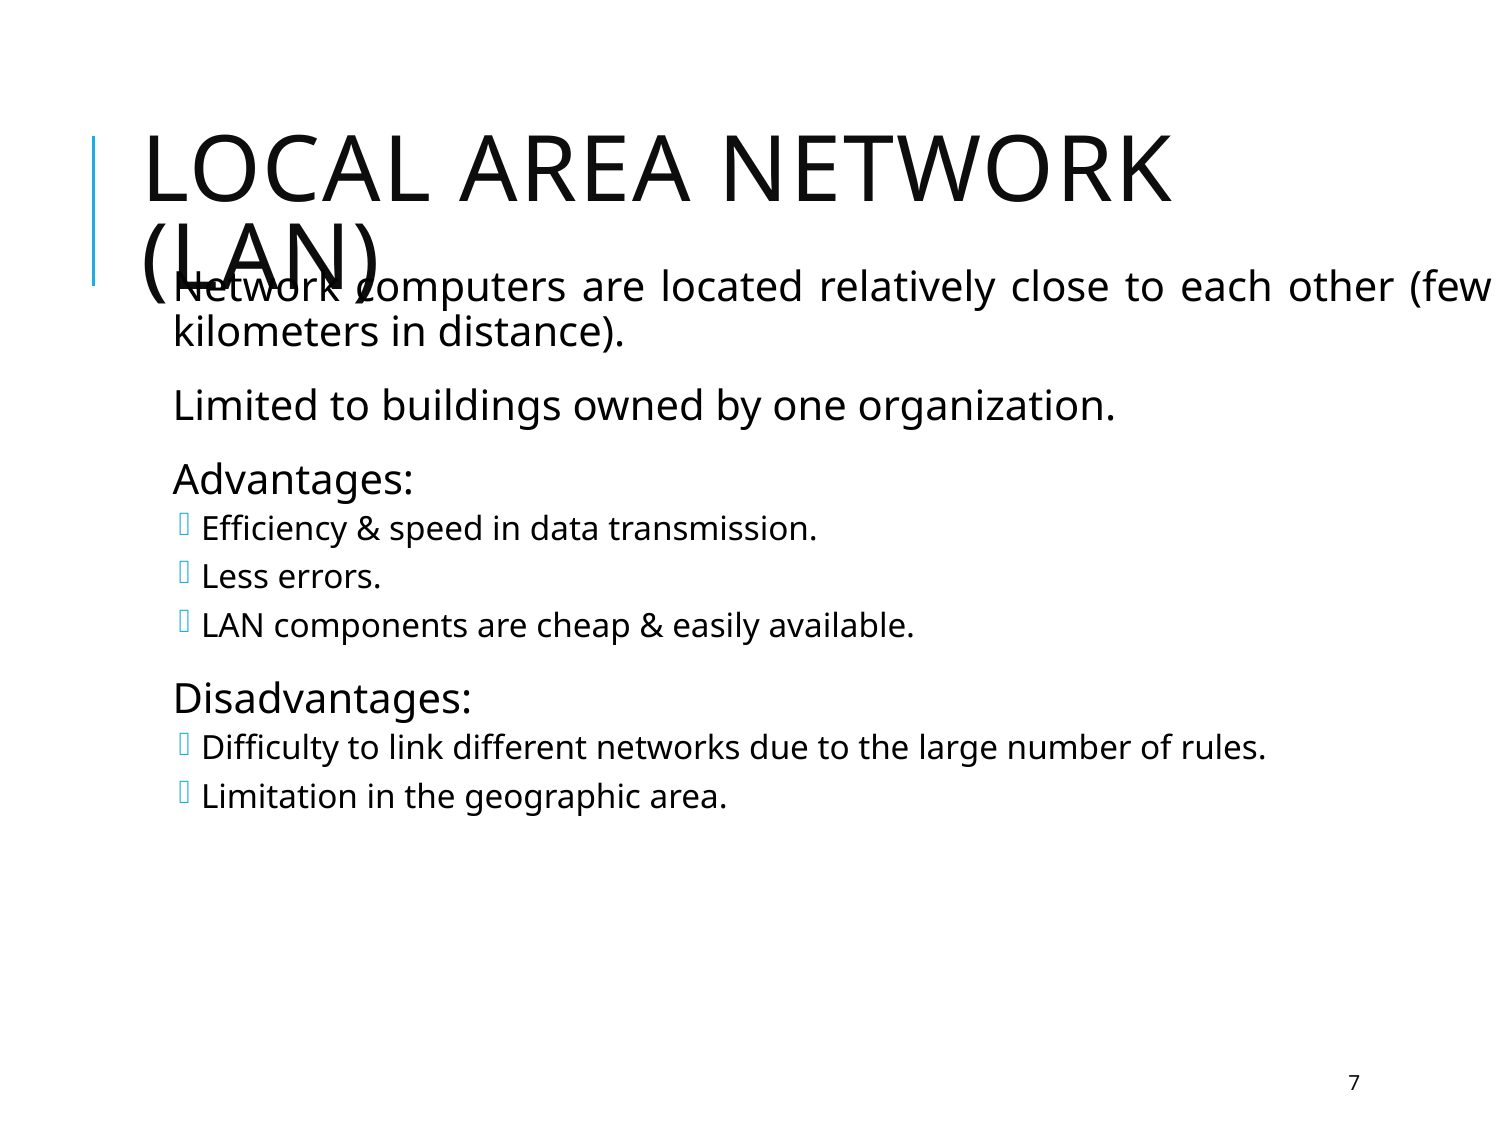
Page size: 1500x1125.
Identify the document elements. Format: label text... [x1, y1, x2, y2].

slide_number 7 [1333, 1061, 1454, 1107]
title Local Area Network (LAN) [126, 96, 1322, 342]
list Network computers are located relatively close to each other (few kilometers in distance). Limited to buildings owned by one organization. Advantages: Efficiency & speed in data transmission. Less errors. LAN components are cheap & easily available. Disadvantages: Difficulty to link different networks due to the large number of rules. Limitation in the geographic area. [150, 257, 1500, 1025]
